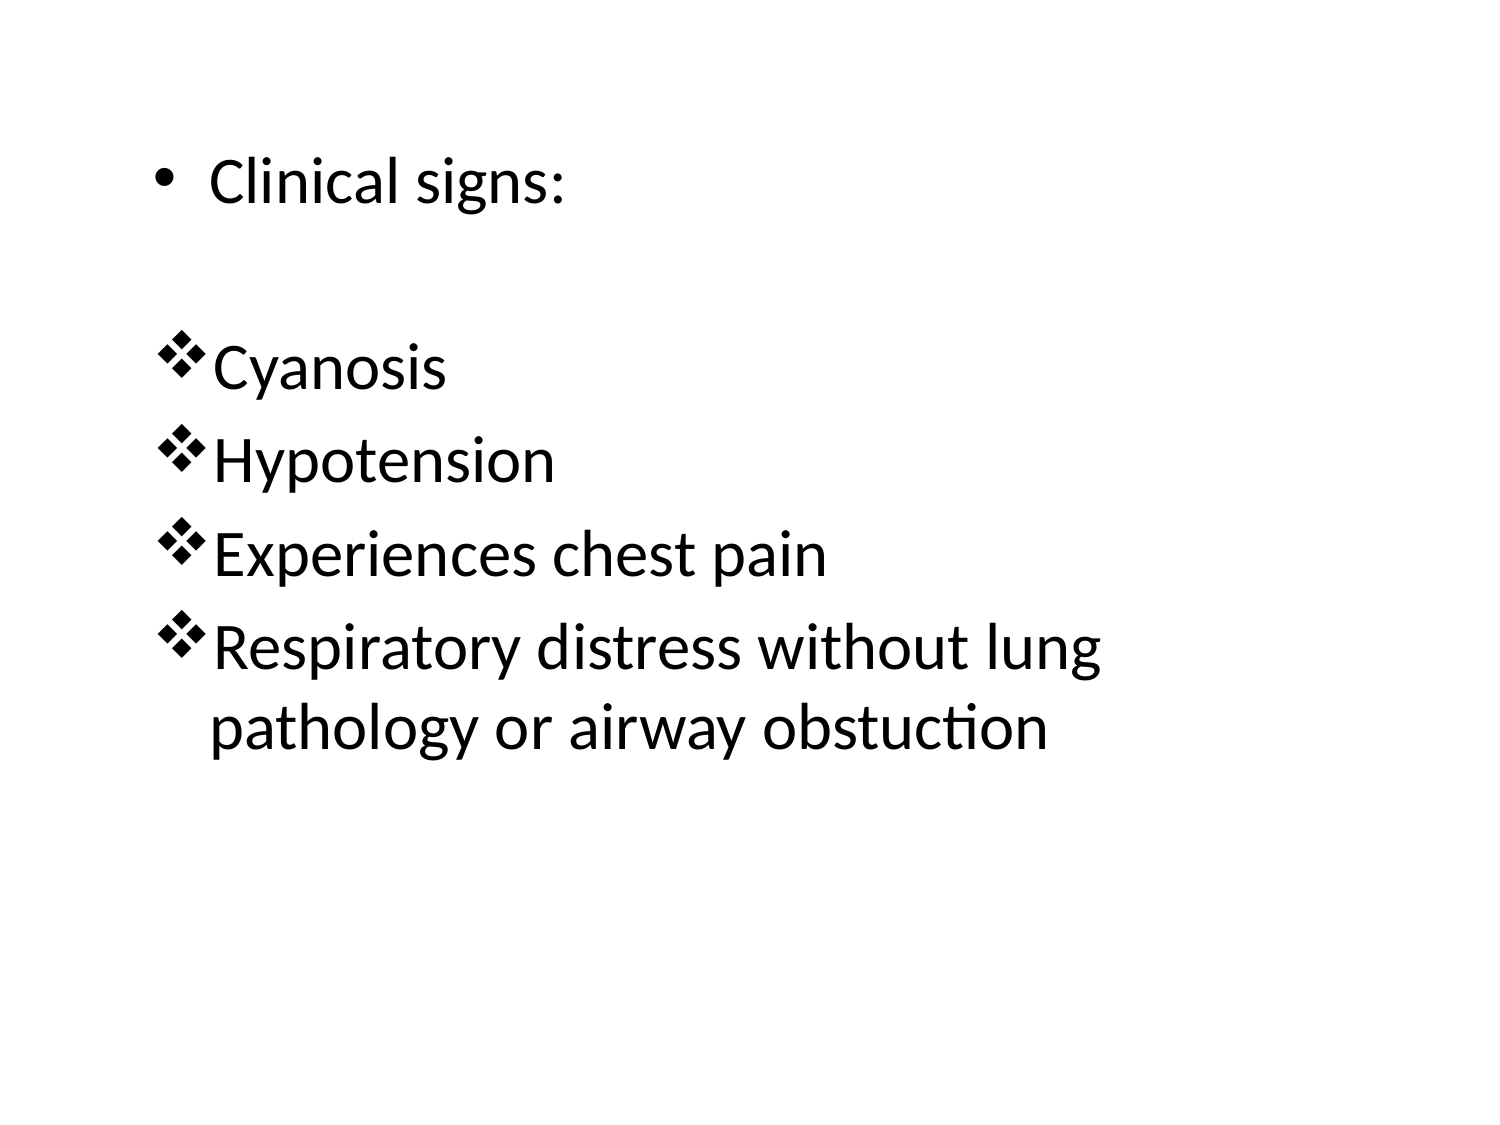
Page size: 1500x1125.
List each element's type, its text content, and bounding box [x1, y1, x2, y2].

list Clinical signs: Cyanosis Hypotension Experiences chest pain Respiratory distress without lung pathology or airway obstuction [137, 128, 1325, 1062]
